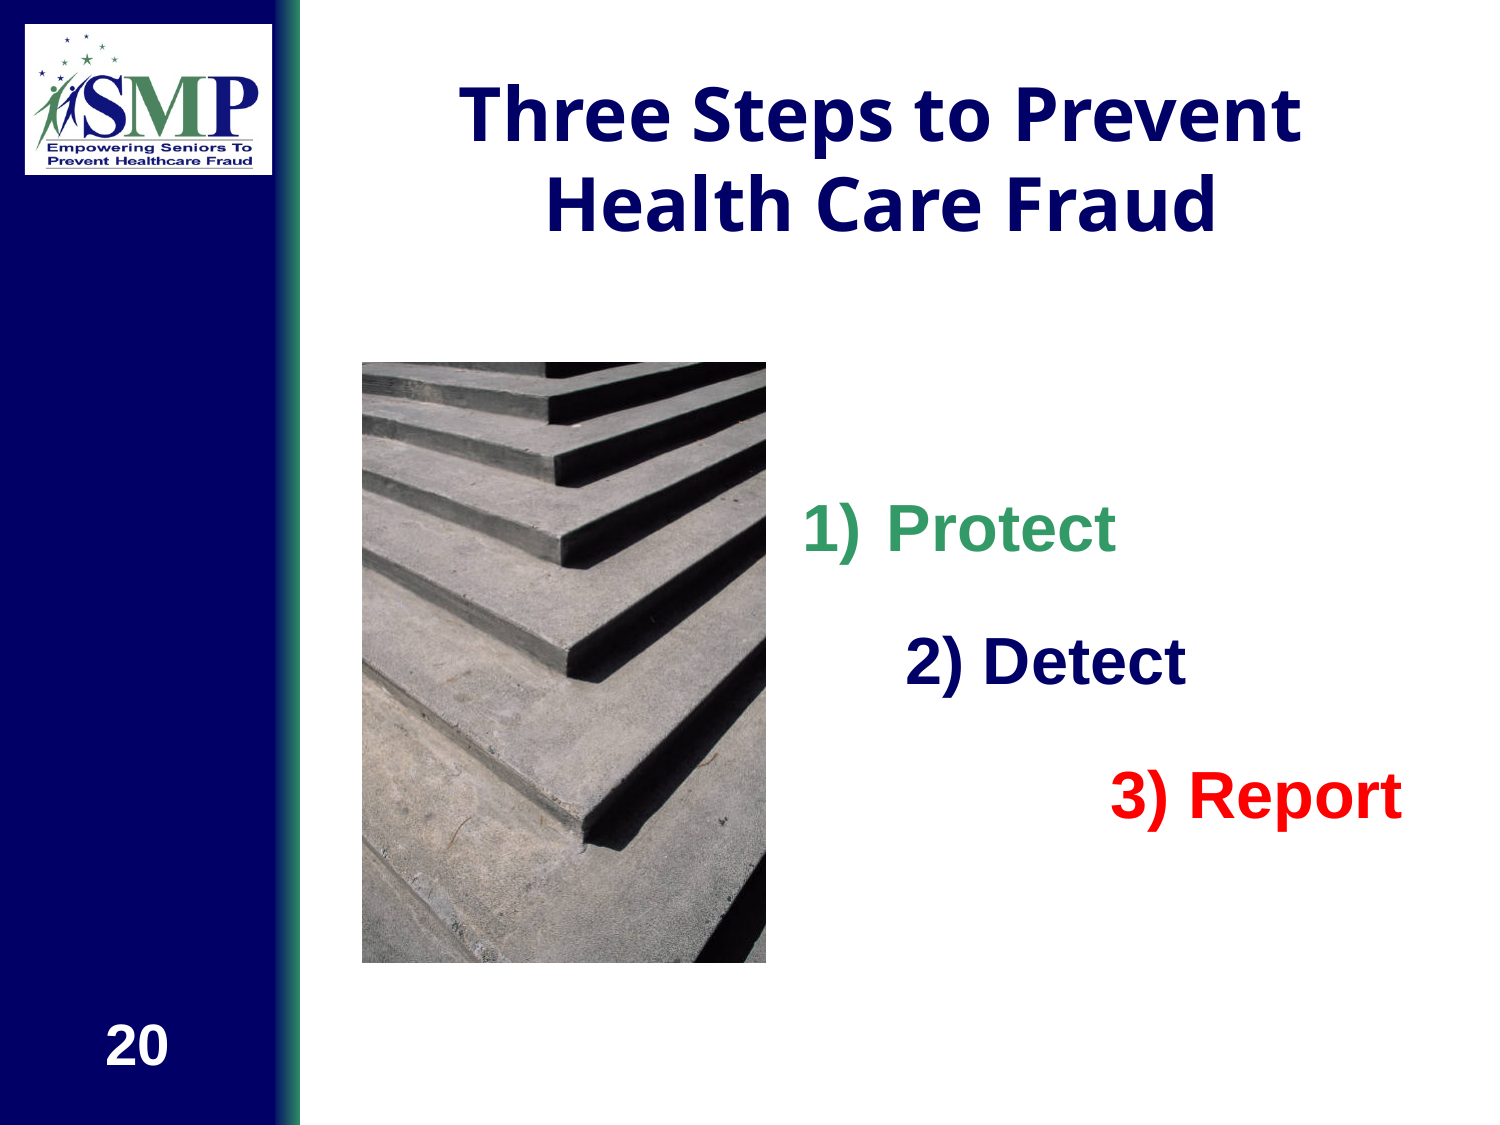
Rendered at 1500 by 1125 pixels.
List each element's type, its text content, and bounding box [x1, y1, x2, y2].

picture [24, 24, 273, 175]
list Protect 2) Detect 3) Report [787, 437, 1425, 950]
slide_number 20 [0, 999, 276, 1076]
picture [362, 362, 766, 963]
title Three Steps to Prevent Health Care Fraud [337, 62, 1425, 250]
